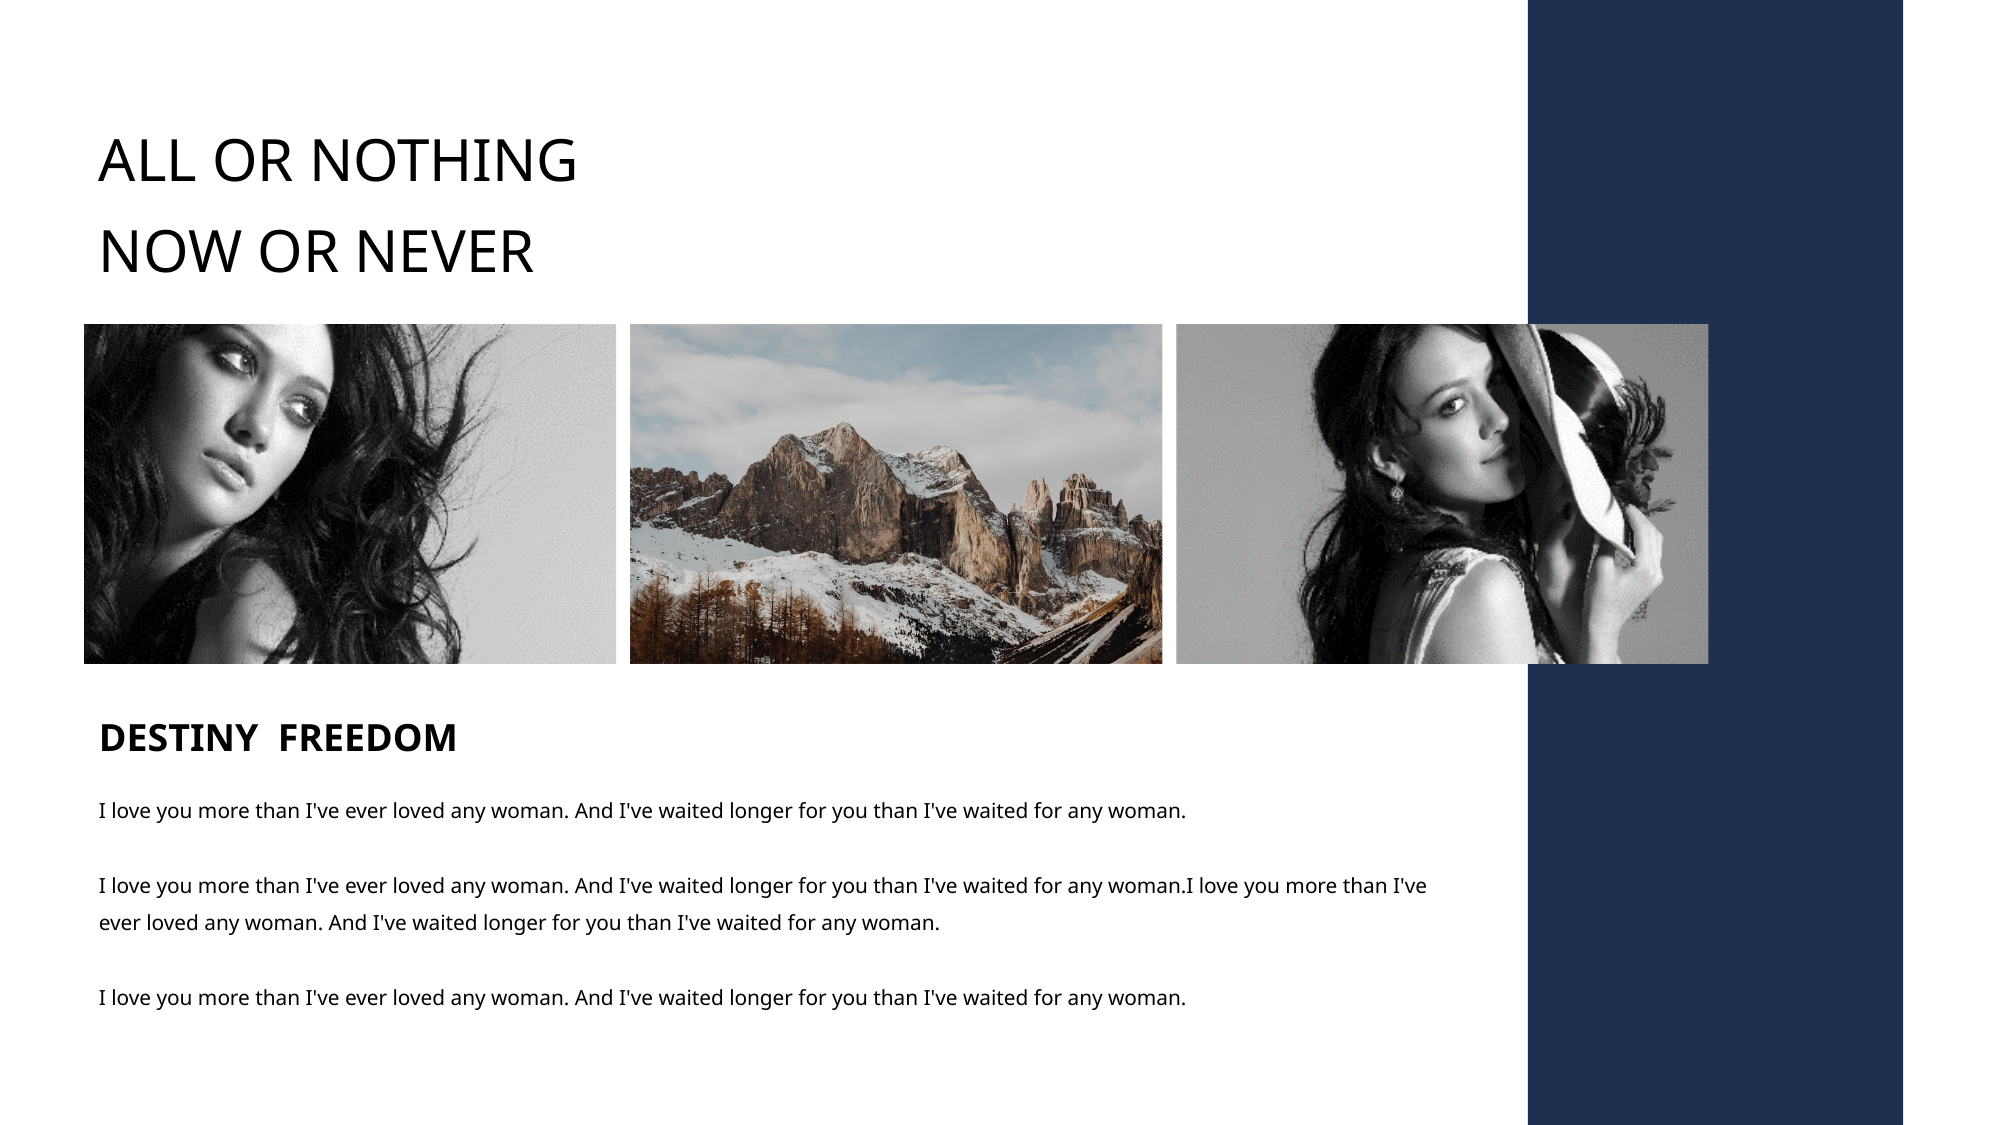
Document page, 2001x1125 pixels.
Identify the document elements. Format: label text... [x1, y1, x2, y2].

text_box [1175, 324, 1709, 665]
text_box [83, 324, 617, 665]
text_box [1527, 0, 1904, 1125]
text_box [629, 324, 1163, 665]
text_box DESTINY FREEDOM [84, 697, 524, 767]
text_box ALL OR NOTHING NOW OR NEVER [84, 95, 857, 292]
text_box I love you more than I've ever loved any woman. And I've waited longer for you than I've waited for any woman. I love you more than I've ever loved any woman. And I've waited longer for you than I've waited for any woman.I love you more than I've ever loved any woman. And I've waited longer for you than I've waited for any woman. I love you more than I've ever loved any woman. And I've waited longer for you than I've waited for any woman. [84, 777, 1469, 1017]
